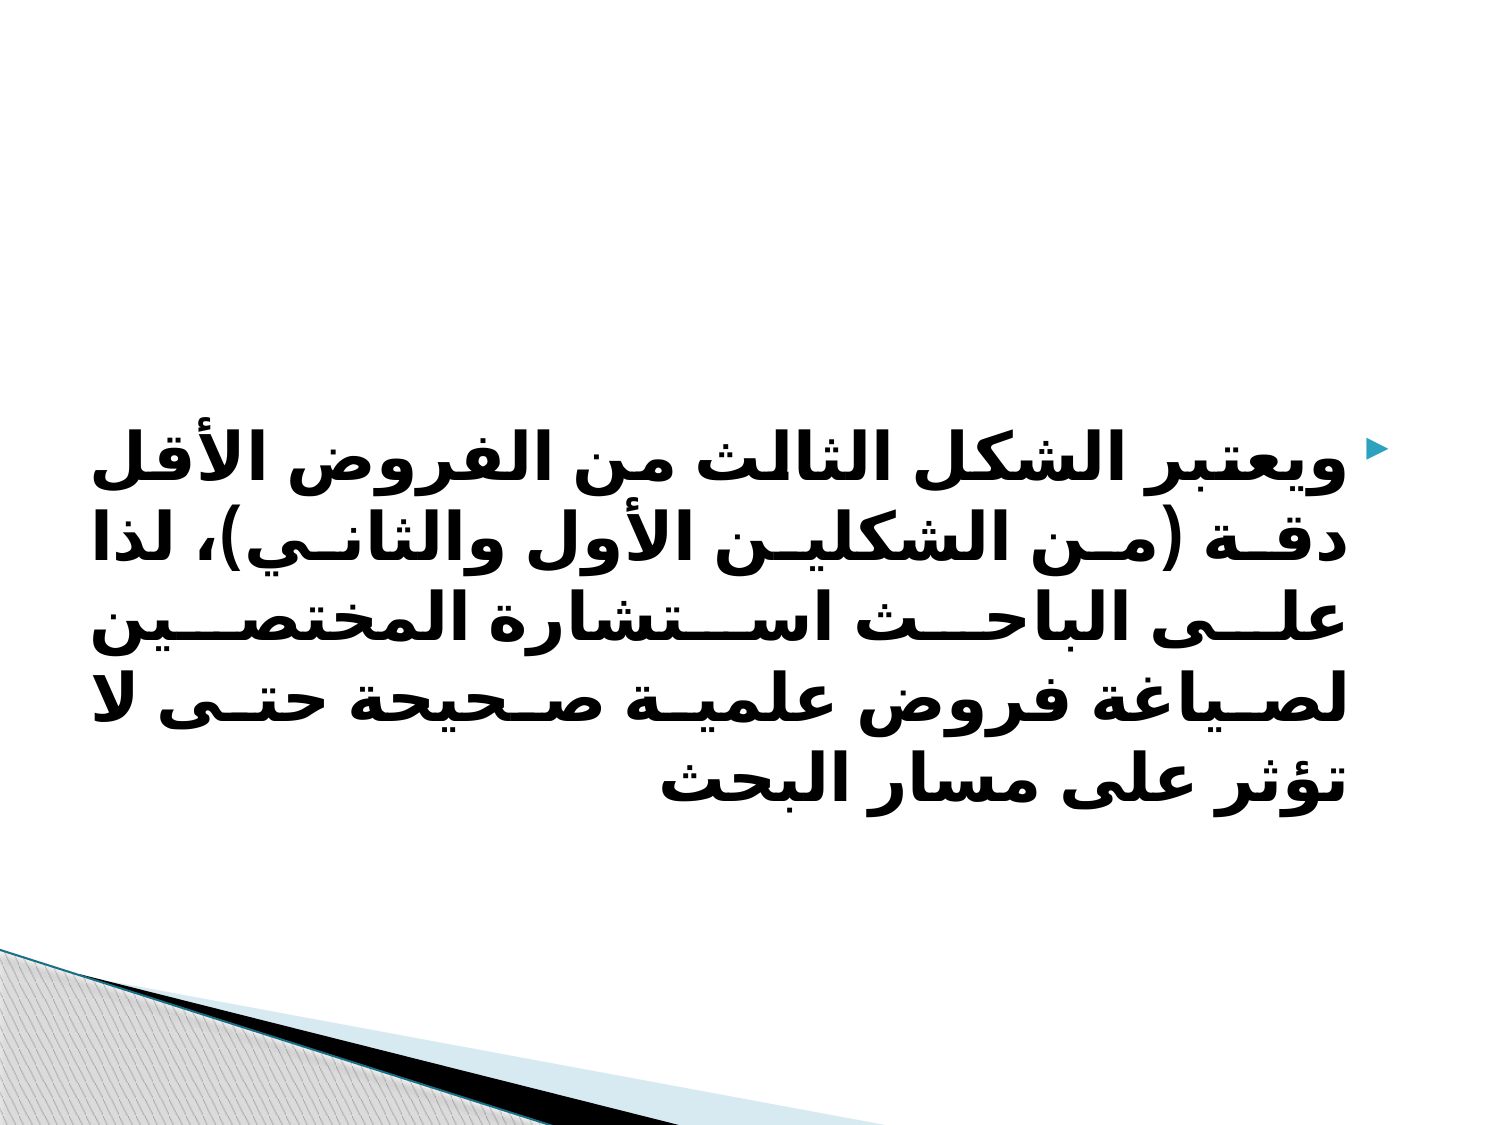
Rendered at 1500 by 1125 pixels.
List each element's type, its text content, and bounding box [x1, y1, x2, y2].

list ويعتبر الشكل الثالث من الفروض الأقل دقة (من الشكلين الأول والثاني)، لذا على الباحث استشارة المختصين لصياغة فروض علمية صحيحة حتى لا تؤثر على مسار البحث [75, 243, 1425, 986]
